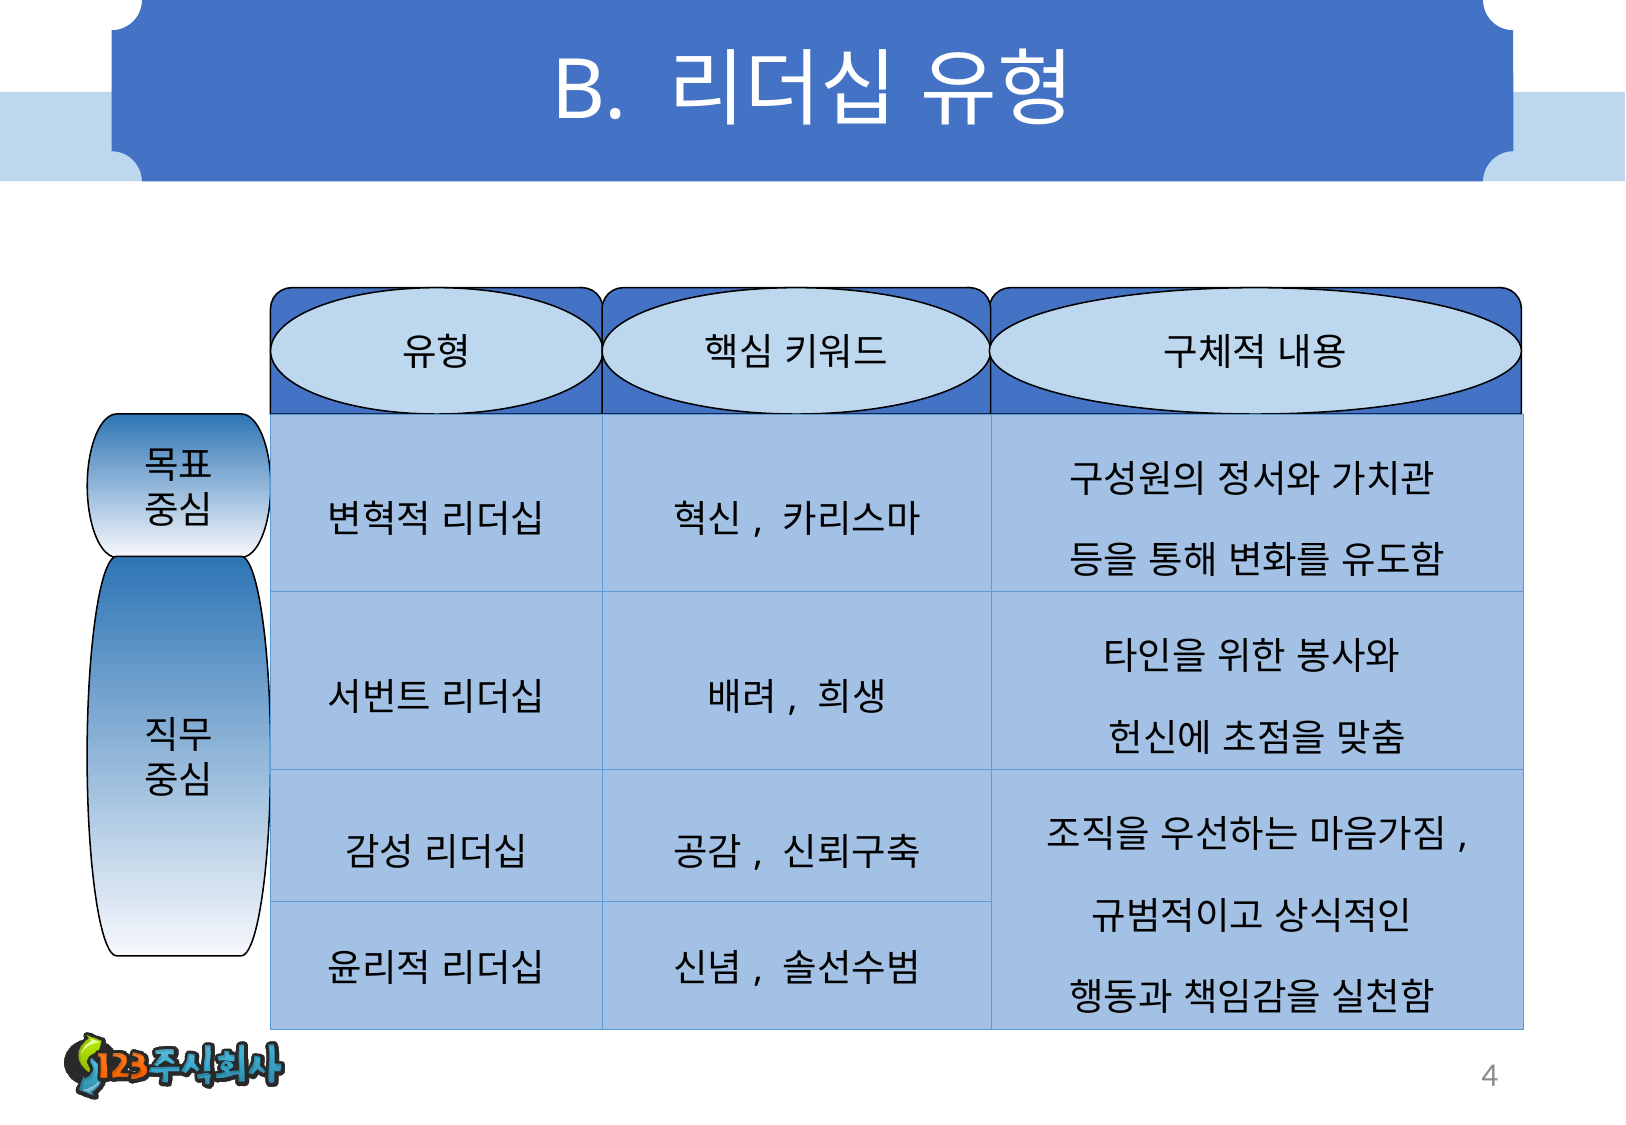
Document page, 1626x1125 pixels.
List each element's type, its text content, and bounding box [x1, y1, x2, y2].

text_box [990, 286, 1226, 338]
table_cell 감성 리더십 [271, 770, 602, 901]
table_cell 조직을 우선하는 마음가짐, 규범적이고 상식적인 행동과 책임감을 실천함 [992, 770, 1523, 1029]
table_header 구성원의 정서와 가치관 등을 통해 변화를 유도함 [992, 415, 1523, 591]
text_box [480, 365, 601, 414]
text_box [269, 356, 394, 416]
table_cell 배려, 희생 [603, 592, 991, 769]
text_box [269, 286, 418, 346]
table_cell 서번트 리더십 [271, 592, 602, 769]
slide_number 4 [1147, 1042, 1514, 1103]
title B. 리더십 유형 [111, 3, 1514, 182]
text_box 구체적 내용 [988, 286, 1523, 414]
text_box 핵심 키워드 [601, 286, 990, 414]
text_box [1285, 286, 1523, 347]
text_box [601, 286, 775, 344]
text_box [1324, 355, 1523, 414]
text_box 직무 중심 [86, 555, 270, 957]
text_box [455, 286, 603, 336]
text_box 목표 중심 [86, 412, 270, 558]
text_box [601, 357, 746, 414]
table_cell 신념, 솔선수범 [603, 902, 991, 1029]
table_cell 공감, 신뢰구축 [603, 770, 991, 901]
picture [53, 1020, 295, 1110]
table_header 변혁적 리더십 [271, 415, 602, 591]
table_header 혁신, 카리스마 [603, 415, 991, 591]
table_cell 윤리적 리더십 [271, 902, 602, 1029]
text_box [846, 361, 992, 414]
table_cell 타인을 위한 봉사와 헌신에 초점을 맞춤 [992, 592, 1523, 769]
text_box [818, 286, 992, 341]
text_box 유형 [269, 286, 601, 414]
text_box [992, 363, 1187, 414]
